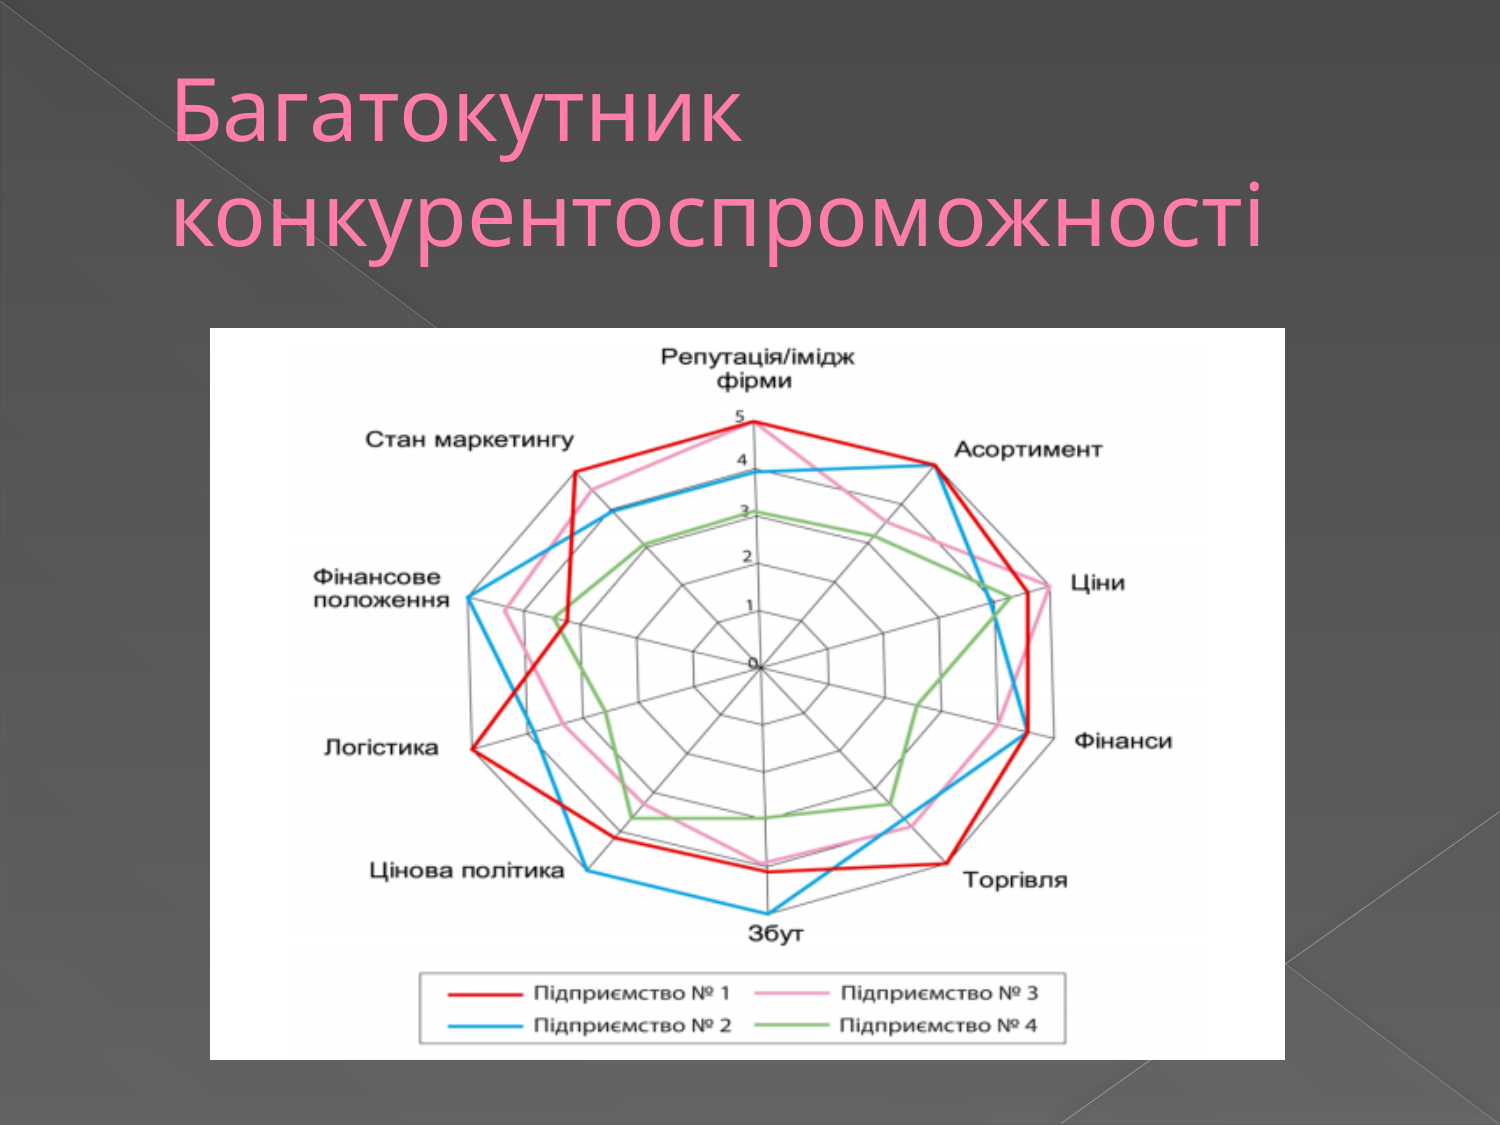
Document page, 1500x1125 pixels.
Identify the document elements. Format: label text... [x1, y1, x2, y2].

title Багатокутник конкурентоспроможності [75, 43, 1425, 274]
picture [210, 327, 1285, 1060]
